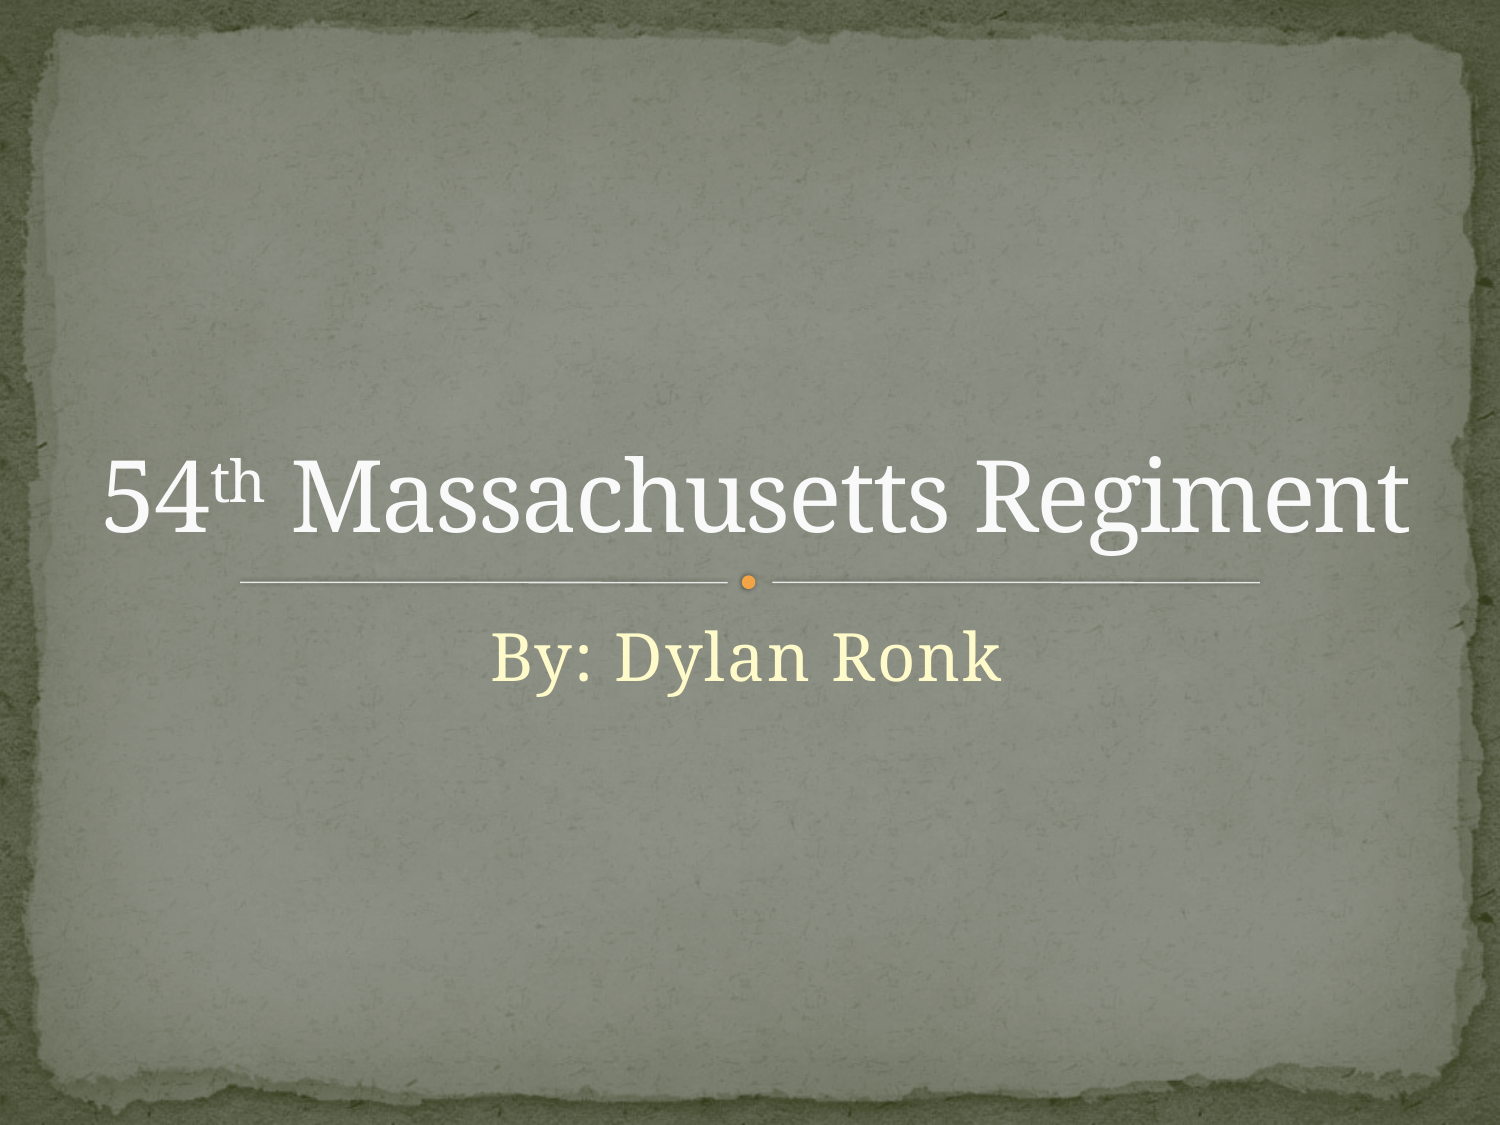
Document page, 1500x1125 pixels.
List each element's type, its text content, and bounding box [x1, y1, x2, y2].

subtitle By: Dylan Ronk [75, 606, 1438, 795]
title 54th Massachusetts Regiment [74, 235, 1438, 561]
